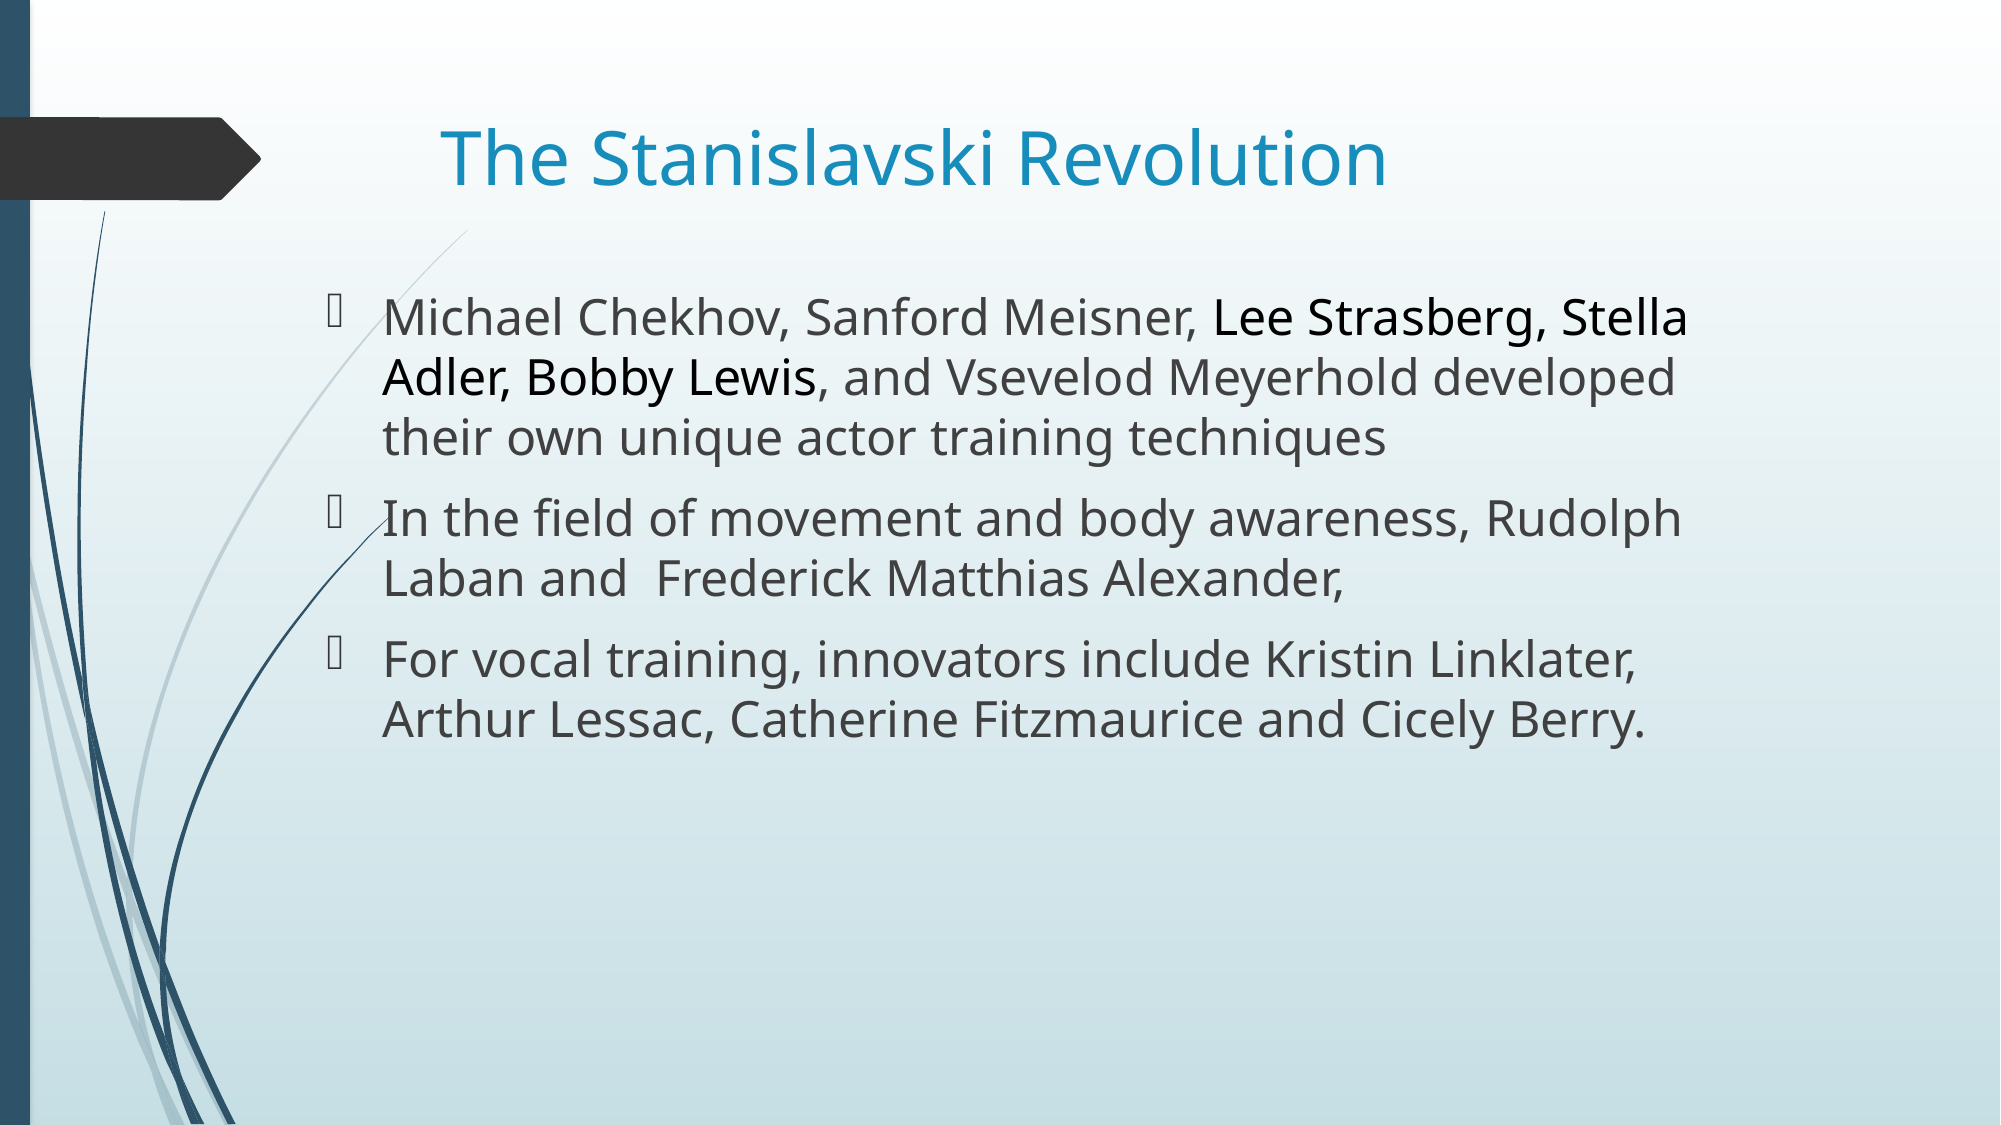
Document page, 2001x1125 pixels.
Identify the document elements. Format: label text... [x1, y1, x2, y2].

list Michael Chekhov, Sanford Meisner, Lee Strasberg, Stella Adler, Bobby Lewis, and Vsevelod Meyerhold developed their own unique actor training techniques In the field of movement and body awareness, Rudolph Laban and Frederick Matthias Alexander, For vocal training, innovators include Kristin Linklater, Arthur Lessac, Catherine Fitzmaurice and Cicely Berry. [311, 278, 1774, 1007]
title The Stanislavski Revolution [425, 102, 1888, 313]
